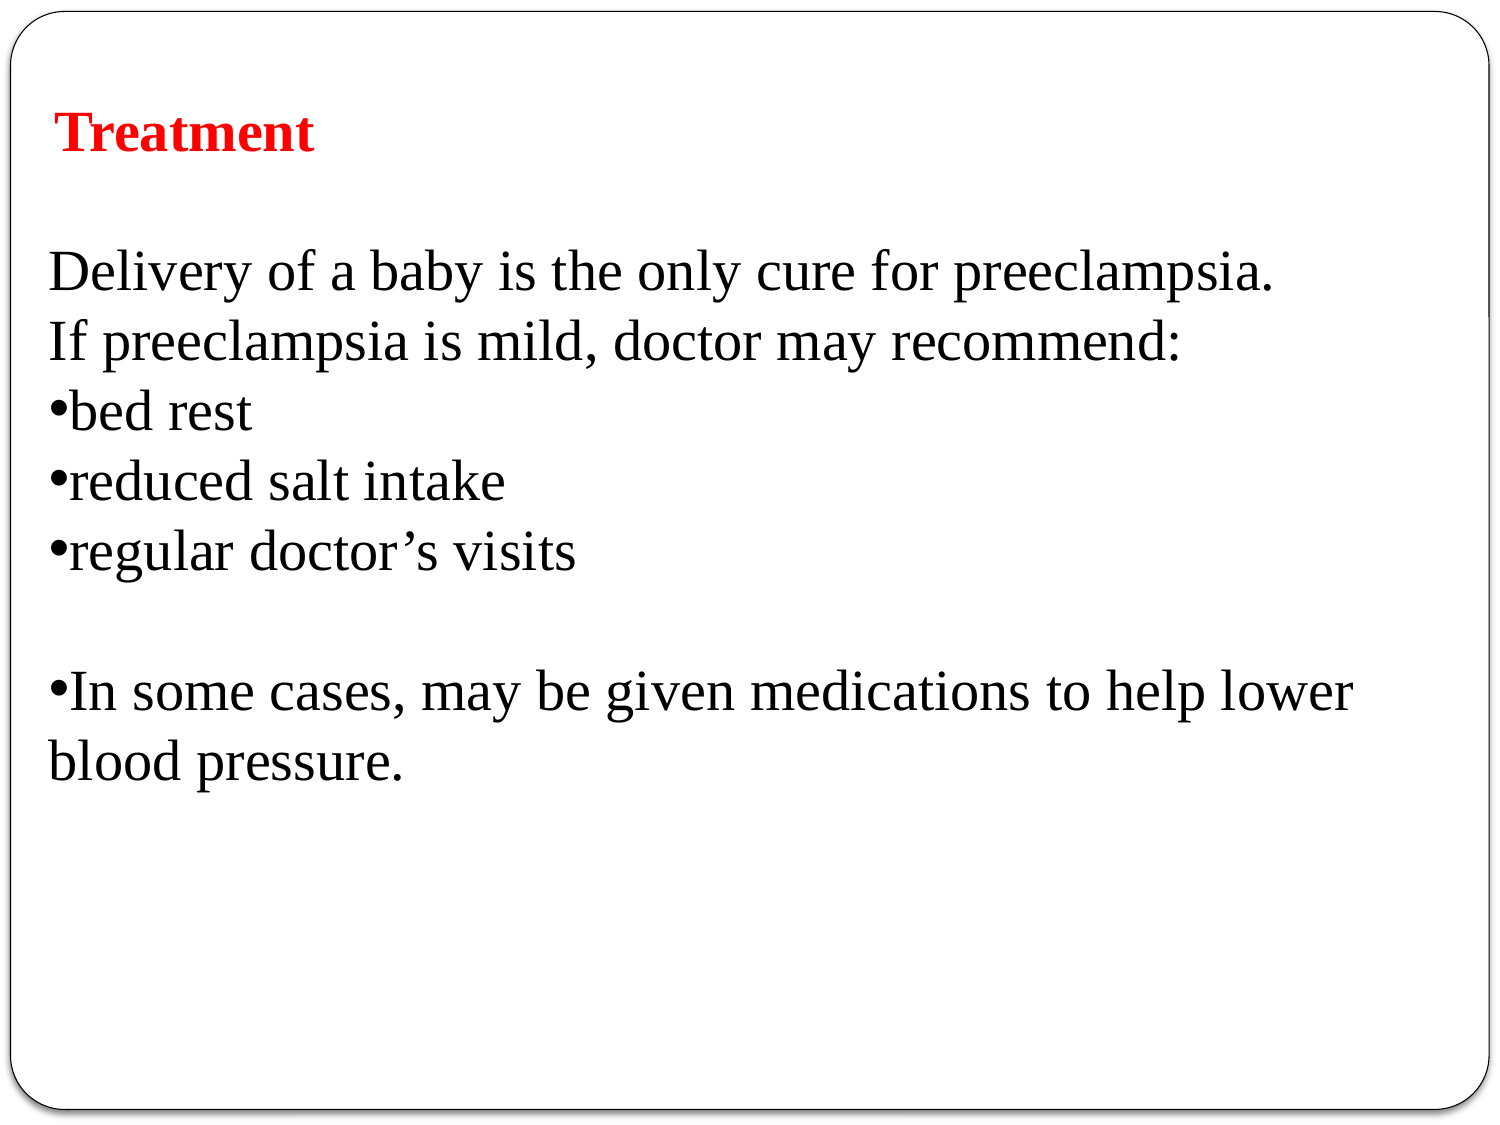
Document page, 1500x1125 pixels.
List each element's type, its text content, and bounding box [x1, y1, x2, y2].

text_box Treatment [40, 85, 331, 171]
text_box Delivery of a baby is the only cure for preeclampsia. If preeclampsia is mild, doctor may recommend: bed rest reduced salt intake regular doctor’s visits In some cases, may be given medications to help lower blood pressure. [34, 224, 1440, 800]
